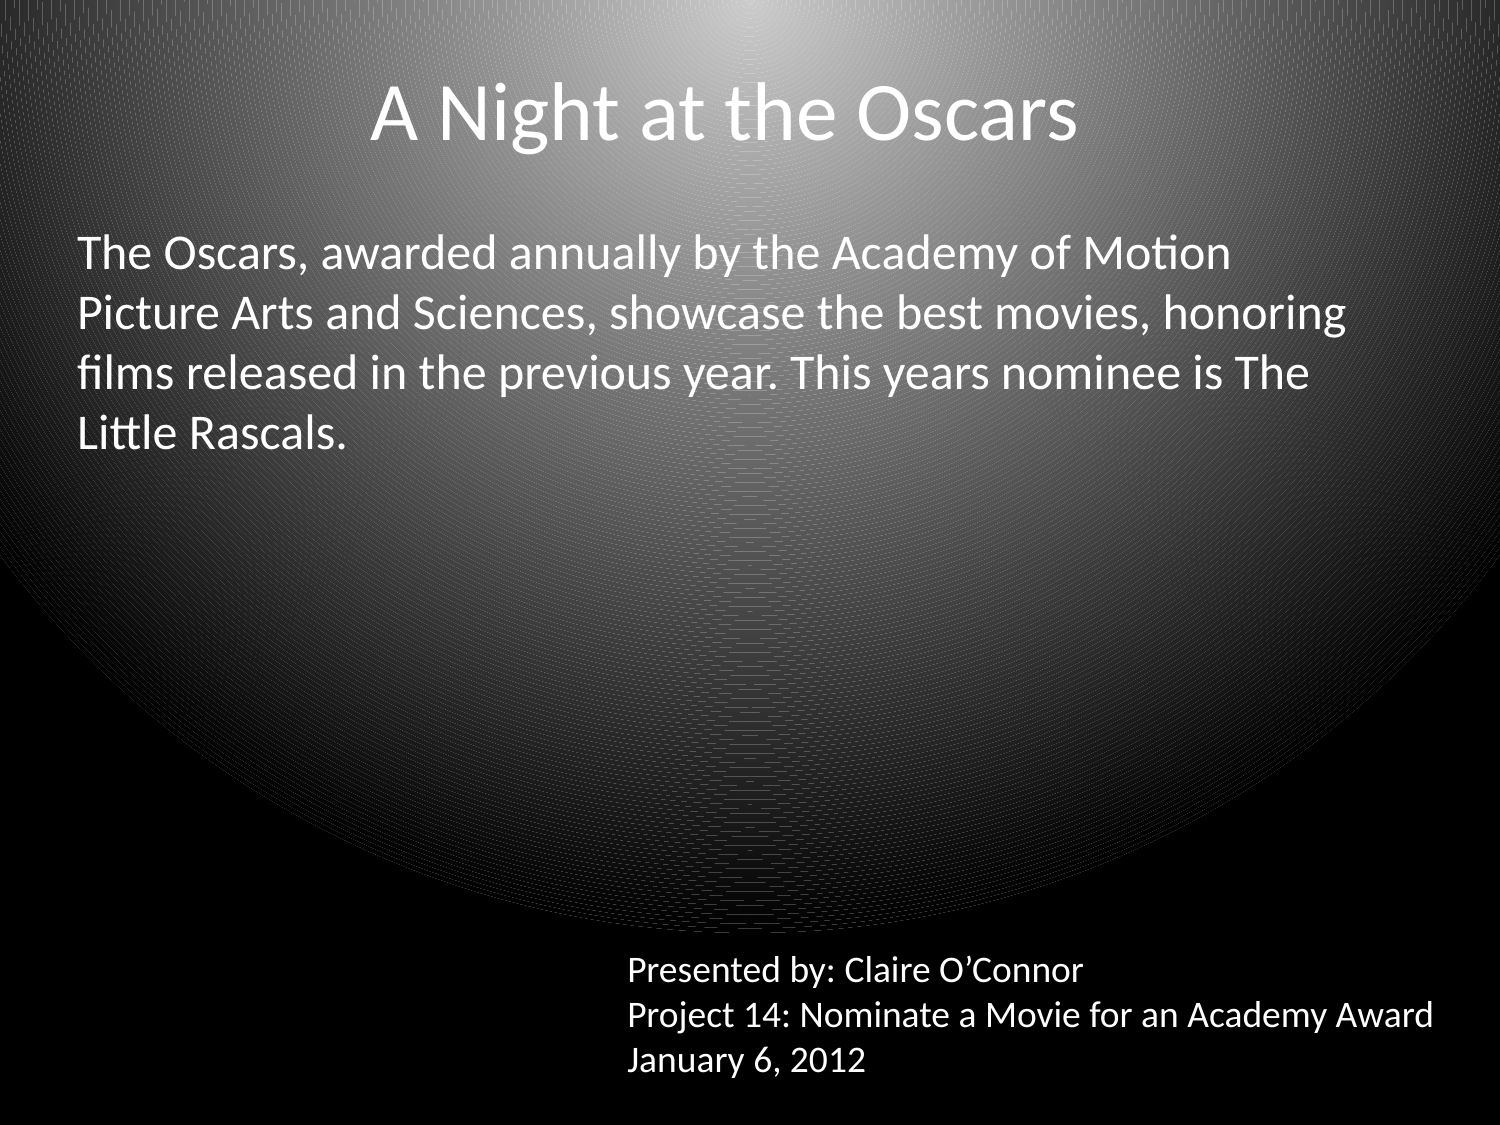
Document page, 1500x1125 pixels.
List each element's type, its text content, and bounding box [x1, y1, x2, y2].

text_box The Oscars, awarded annually by the Academy of Motion Picture Arts and Sciences, showcase the best movies, honoring films released in the previous year. This years nominee is The Little Rascals. [62, 212, 1400, 468]
text_box A Night at the Oscars [24, 50, 1425, 165]
text_box Presented by: Claire O’Connor Project 14: Nominate a Movie for an Academy Award January 6, 2012 [612, 937, 1463, 1088]
